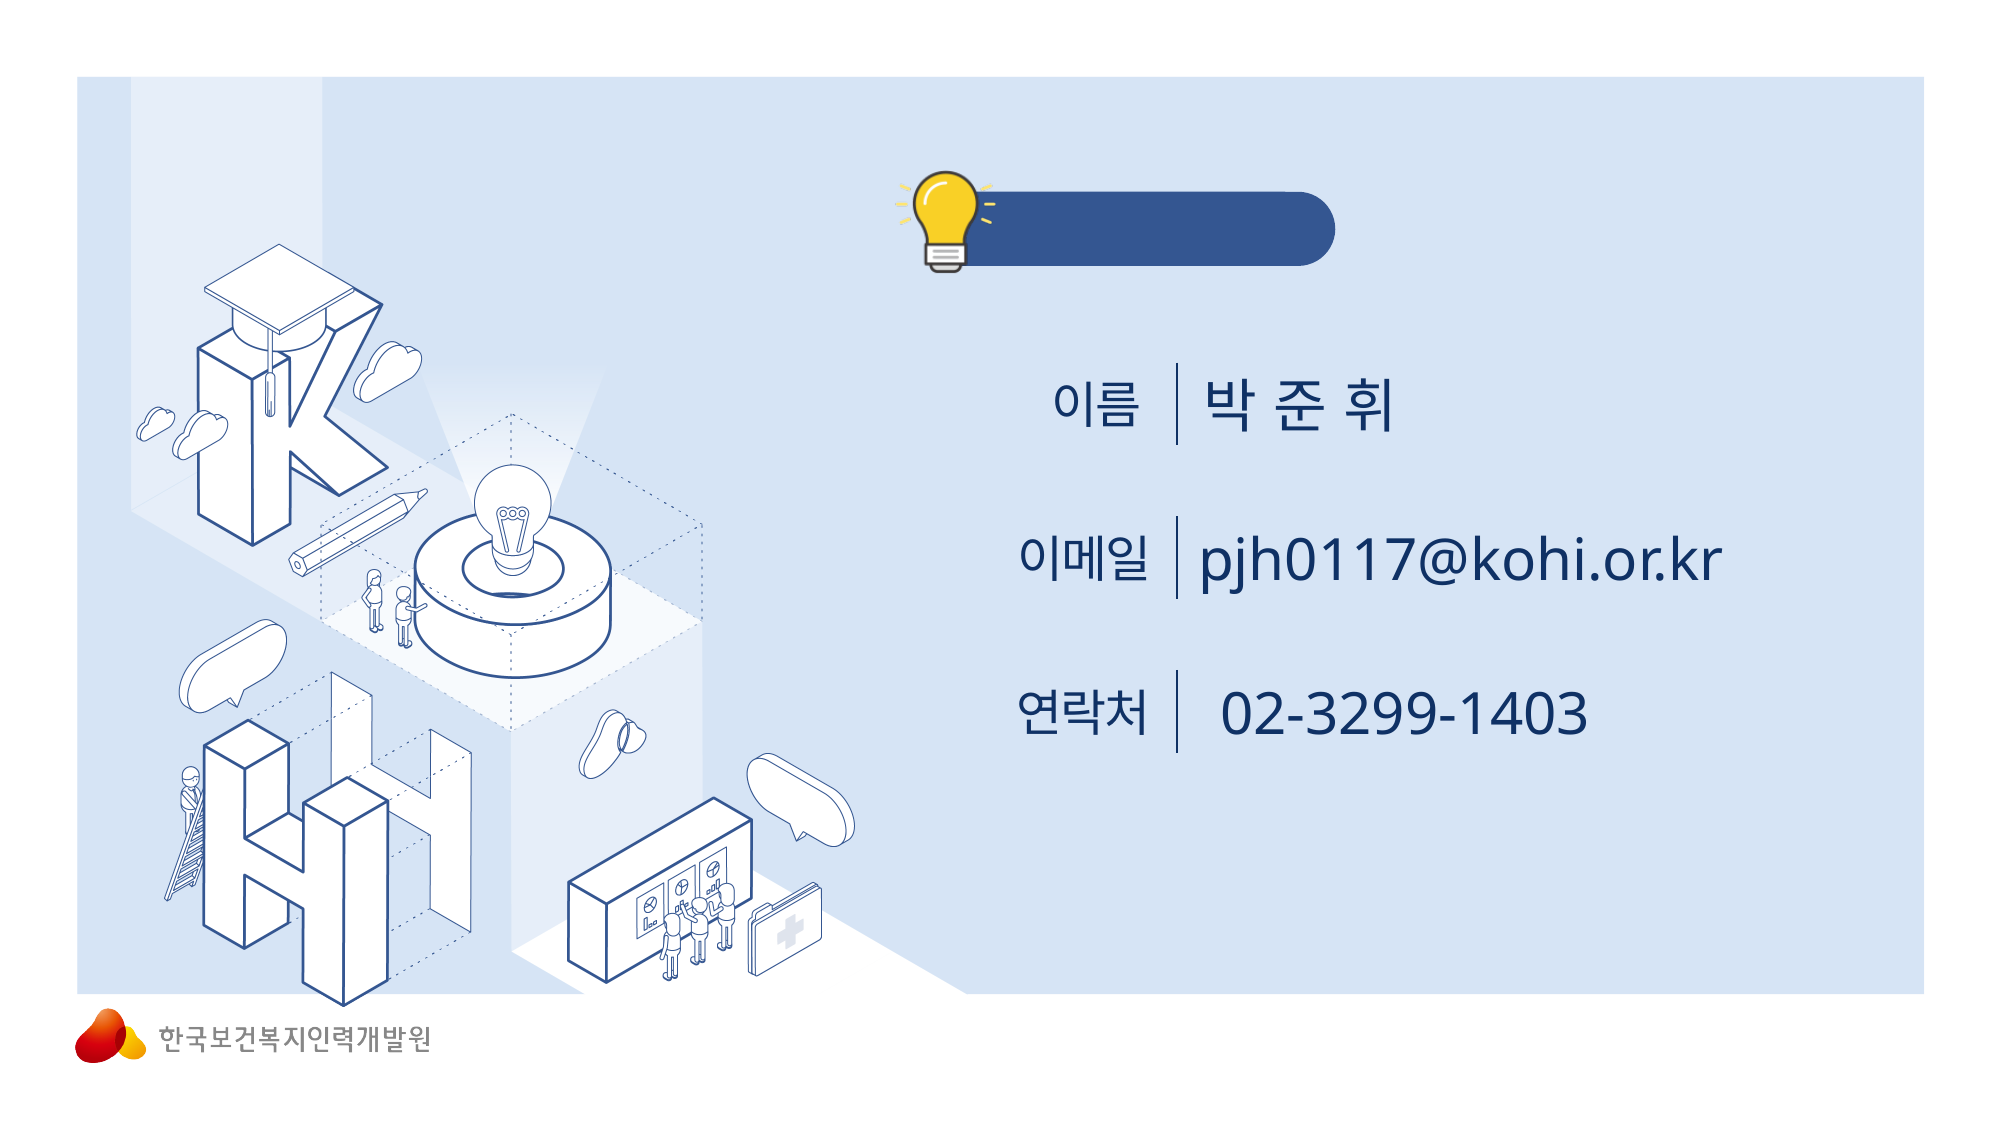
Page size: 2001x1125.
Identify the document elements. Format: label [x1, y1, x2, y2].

text_box [869, 151, 1336, 289]
text_box [995, 360, 1731, 755]
picture [0, 0, 2001, 1125]
